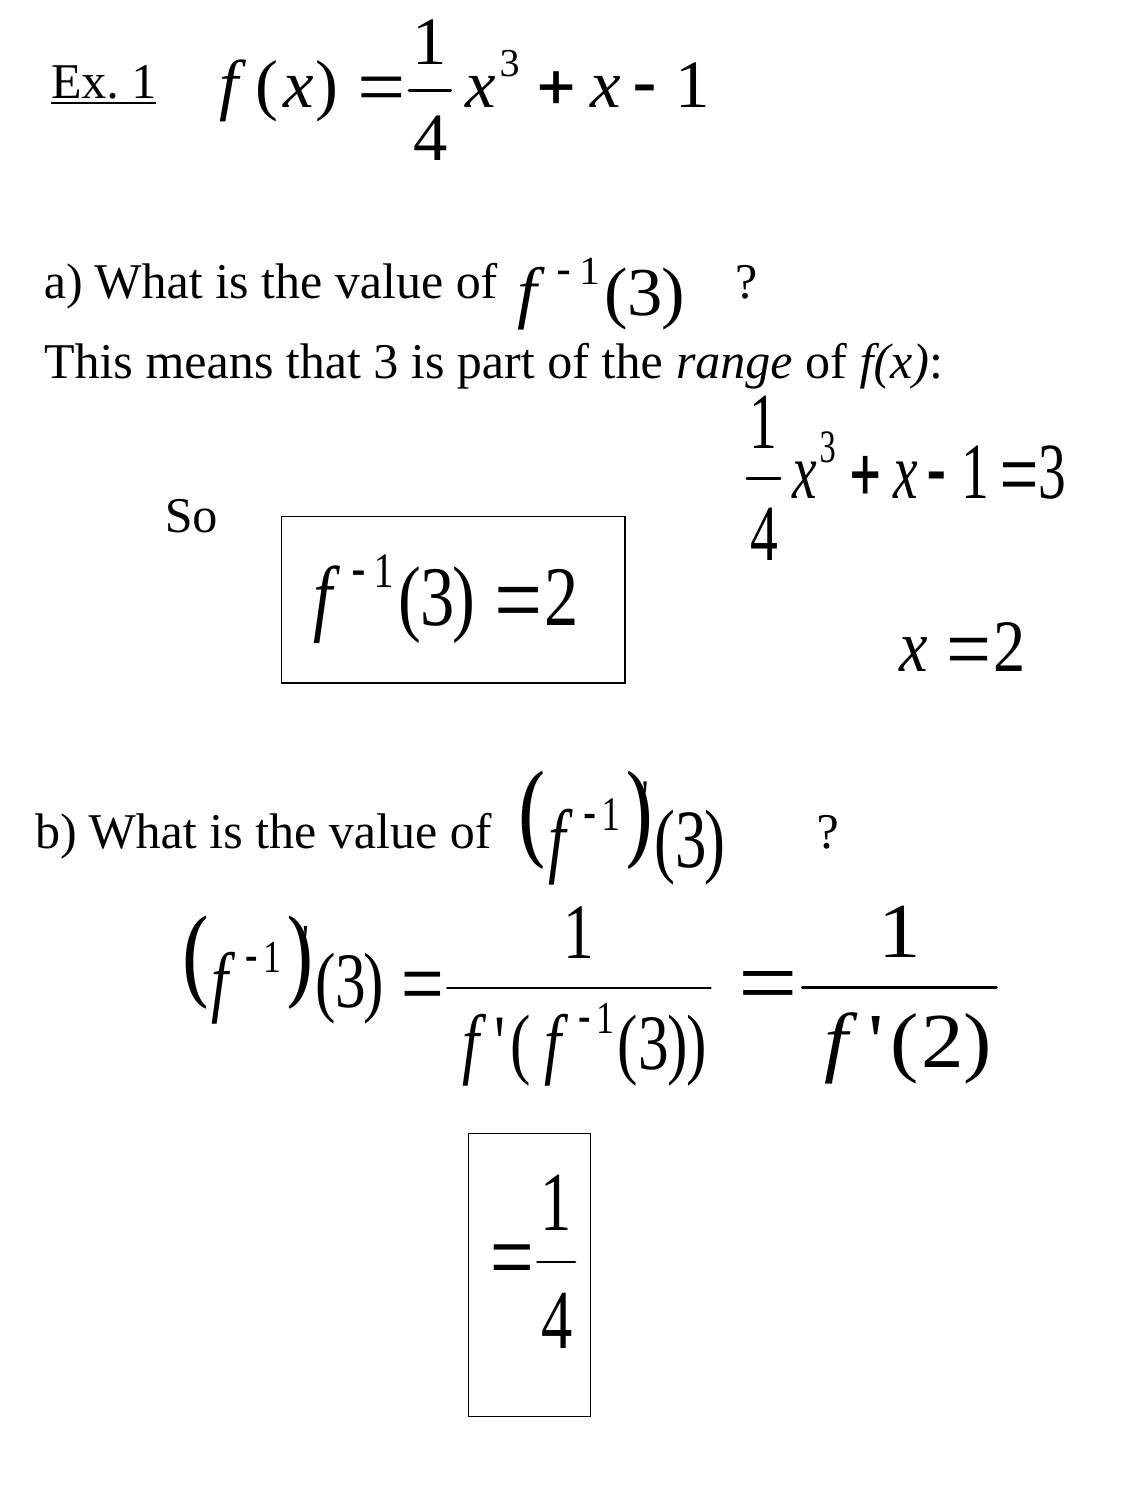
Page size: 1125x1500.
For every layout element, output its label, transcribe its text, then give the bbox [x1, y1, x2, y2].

text_box This means that 3 is part of the range of f(x): [29, 321, 959, 397]
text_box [196, 0, 713, 176]
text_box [149, 474, 588, 661]
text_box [26, 241, 789, 345]
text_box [721, 883, 1013, 1099]
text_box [737, 372, 1076, 578]
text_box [174, 883, 719, 1100]
text_box b) What is the value of ? [20, 791, 506, 867]
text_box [886, 603, 1037, 690]
text_box Ex. 1 [36, 41, 172, 117]
text_box b) What is the value of ? [742, 791, 867, 867]
text_box [281, 516, 625, 684]
text_box [468, 1133, 591, 1417]
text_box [477, 1149, 588, 1367]
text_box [511, 756, 737, 881]
